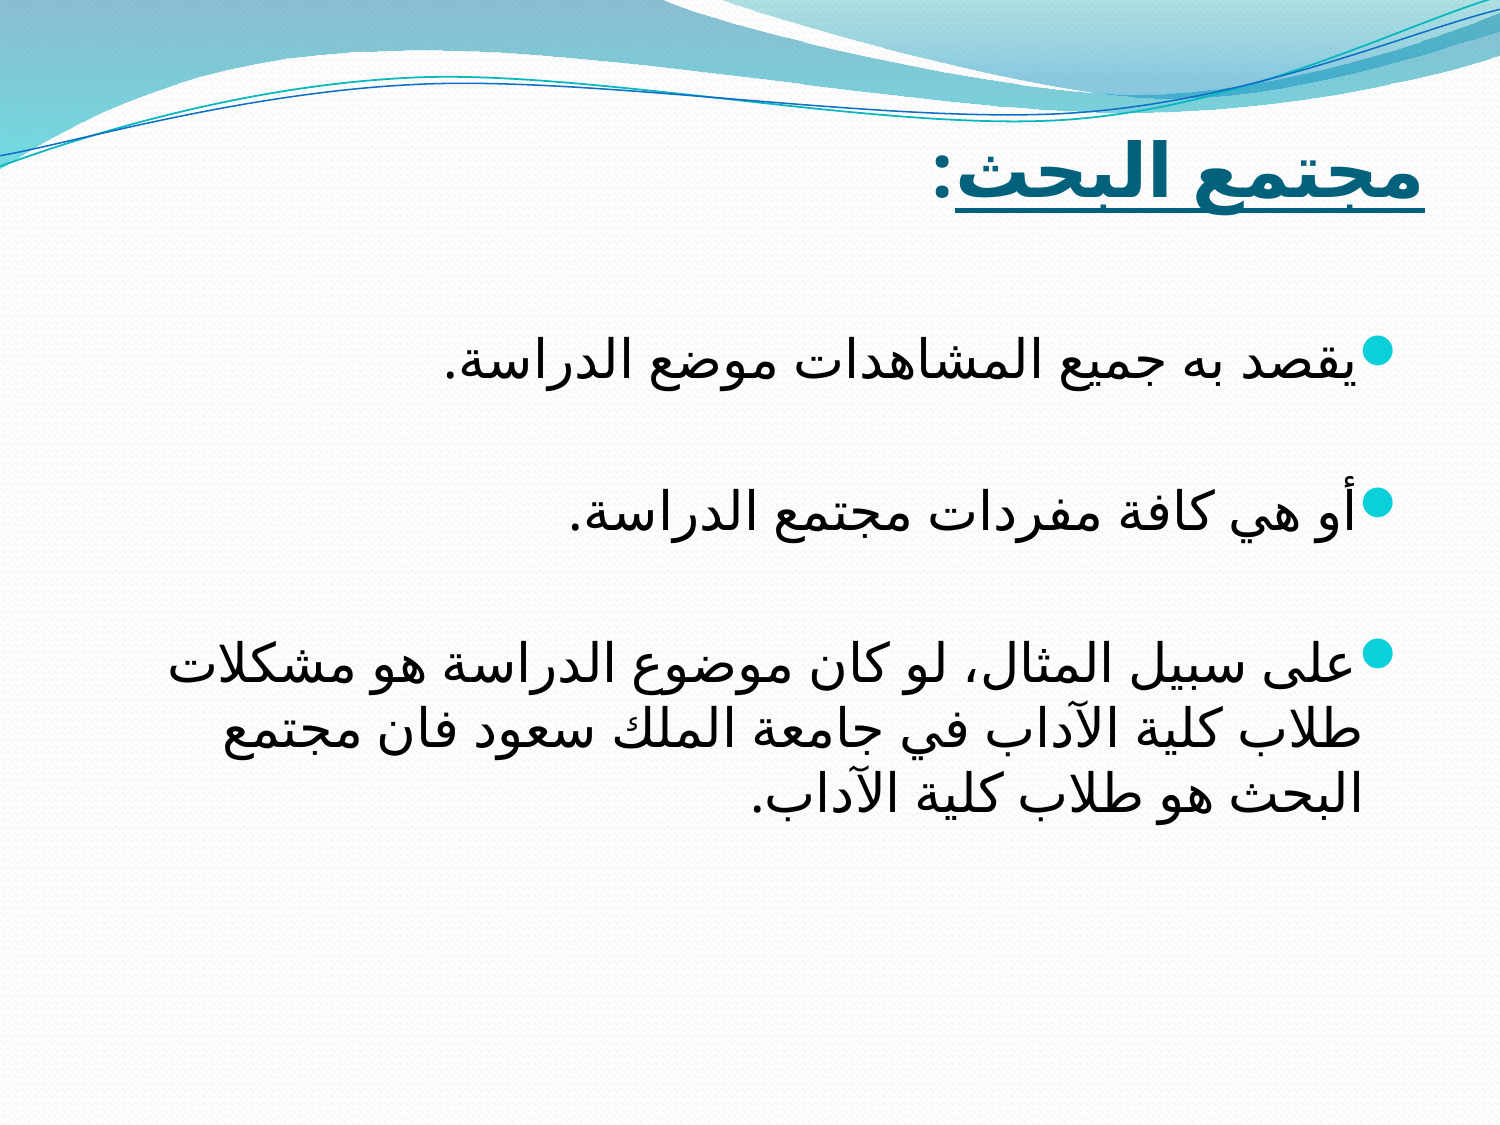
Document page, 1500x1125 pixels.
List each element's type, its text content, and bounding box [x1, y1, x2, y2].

list يقصد به جميع المشاهدات موضع الدراسة. أو هي كافة مفردات مجتمع الدراسة. على سبيل المثال، لو كان موضوع الدراسة هو مشكلات طلاب كلية الآداب في جامعة الملك سعود فان مجتمع البحث هو طلاب كلية الآداب. [75, 317, 1425, 1038]
title مجتمع البحث: [75, 115, 1425, 303]
